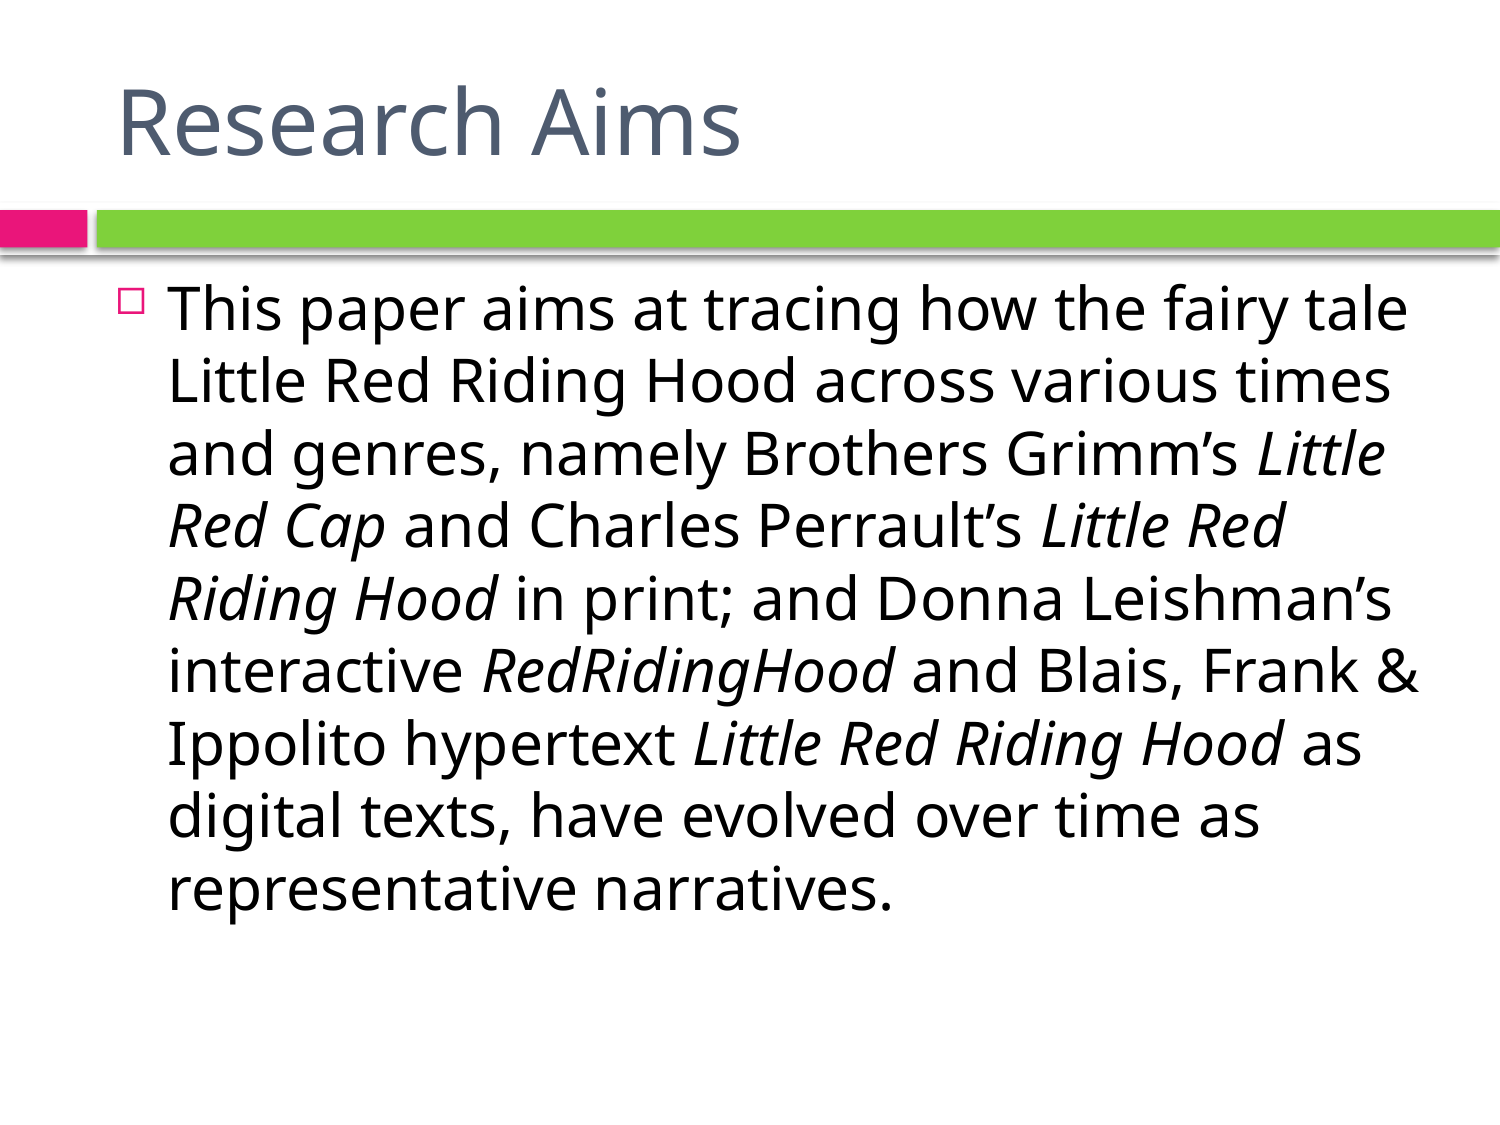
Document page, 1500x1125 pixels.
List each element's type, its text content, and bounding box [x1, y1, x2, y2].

list This paper aims at tracing how the fairy tale Little Red Riding Hood across various times and genres, namely Brothers Grimm’s Little Red Cap and Charles Perrault’s Little Red Riding Hood in print; and Donna Leishman’s interactive RedRidingHood and Blais, Frank & Ippolito hypertext Little Red Riding Hood as digital texts, have evolved over time as representative narratives. [100, 262, 1438, 1088]
title Research Aims [100, 37, 1438, 200]
